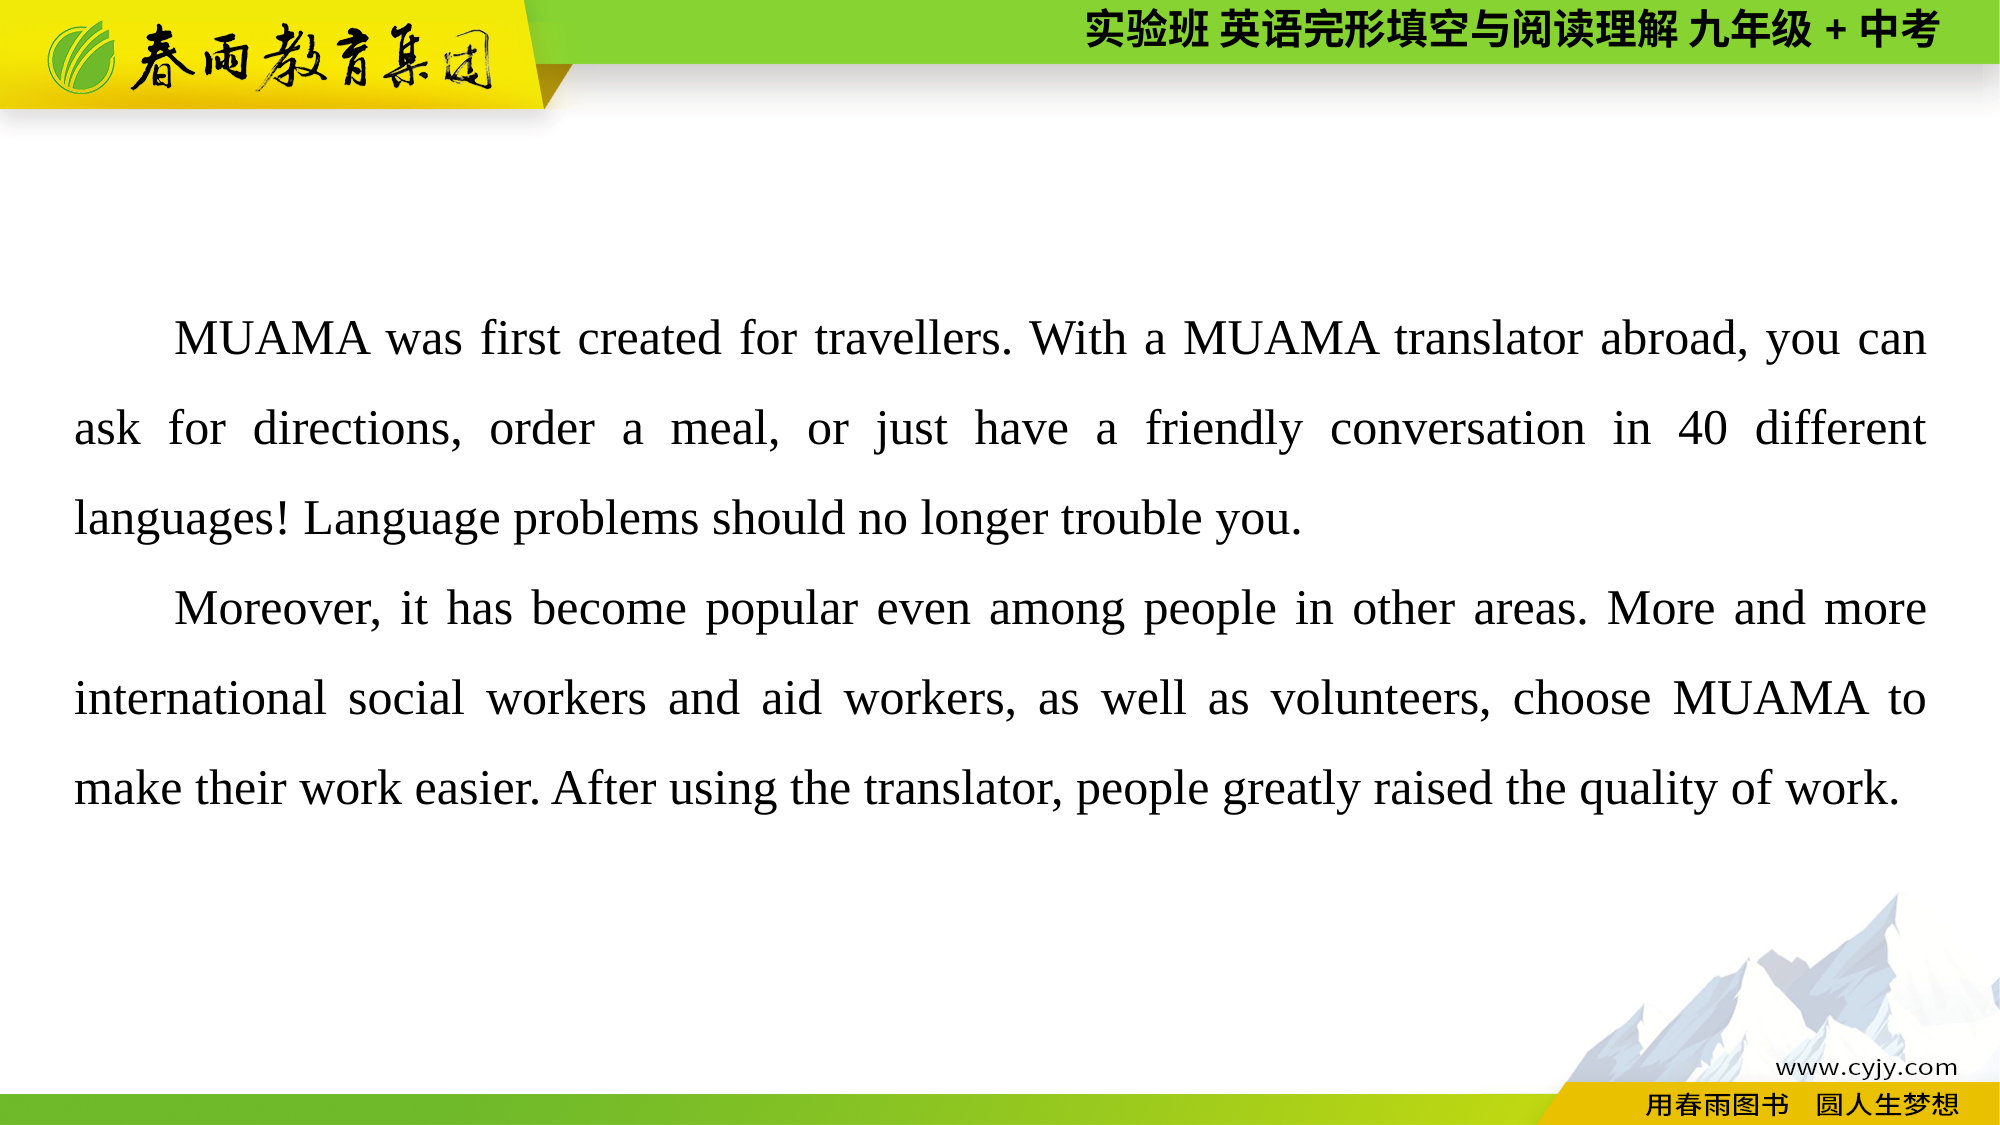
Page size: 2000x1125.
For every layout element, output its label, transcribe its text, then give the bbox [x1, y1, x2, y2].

list MUAMA was first created for travellers. With a MUAMA translator abroad, you can ask for directions, order a meal, or just have a friendly conversation in 40 different languages! Language problems should no longer trouble you. Moreover, it has become popular even among people in other areas. More and more international social workers and aid workers, as well as volunteers, choose MUAMA to make their work easier. After using the translator, people greatly raised the quality of work. [59, 267, 1944, 828]
picture [0, 0, 2000, 1125]
